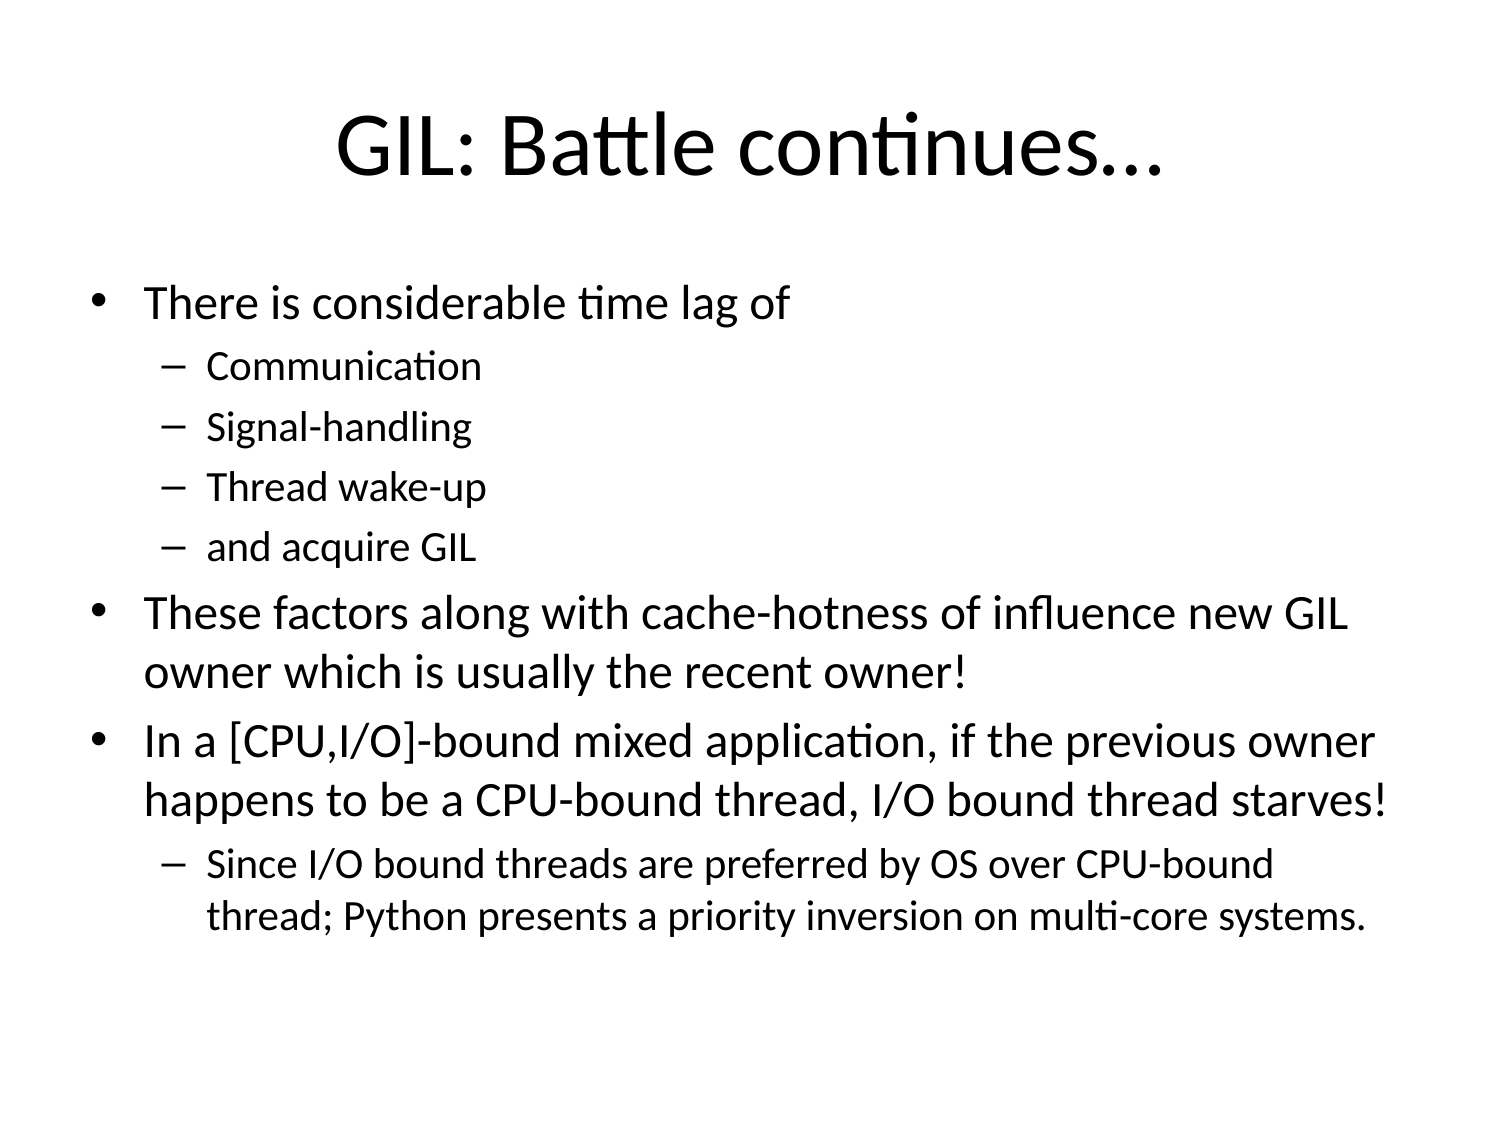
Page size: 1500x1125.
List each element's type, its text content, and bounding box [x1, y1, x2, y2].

title GIL: Battle continues… [75, 45, 1425, 233]
list There is considerable time lag of Communication Signal-handling Thread wake-up and acquire GIL These factors along with cache-hotness of influence new GIL owner which is usually the recent owner! In a [CPU,I/O]-bound mixed application, if the previous owner happens to be a CPU-bound thread, I/O bound thread starves! Since I/O bound threads are preferred by OS over CPU-bound thread; Python presents a priority inversion on multi-core systems. [75, 262, 1425, 1005]
